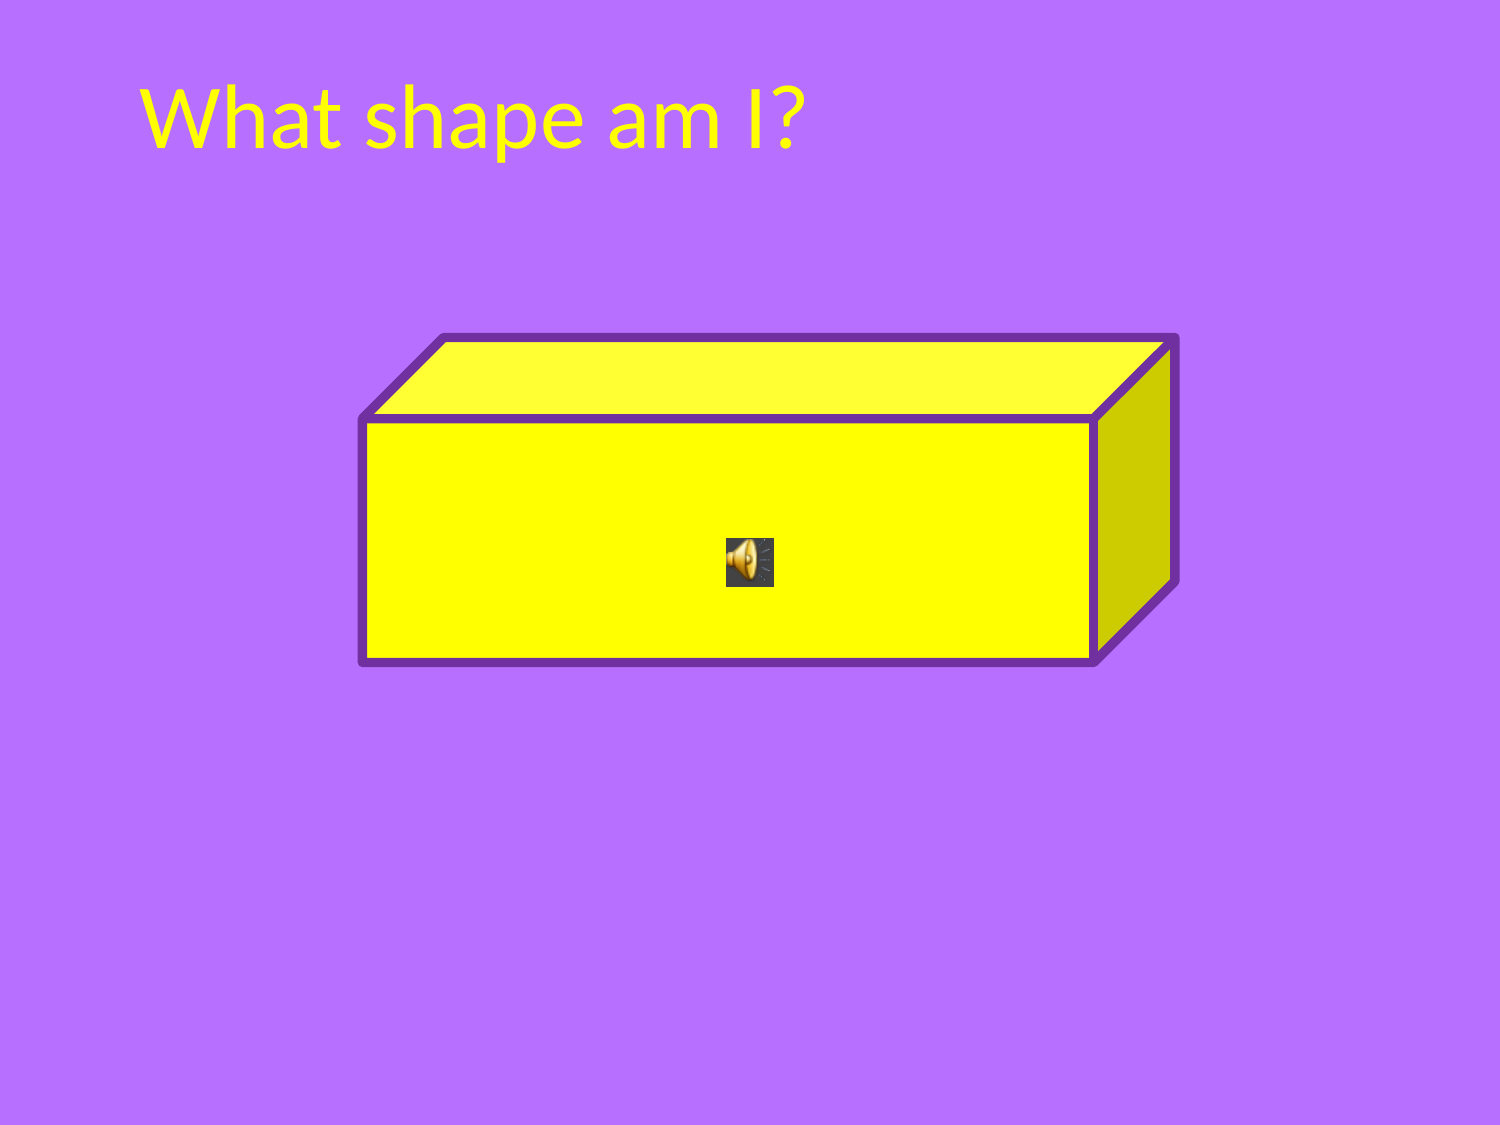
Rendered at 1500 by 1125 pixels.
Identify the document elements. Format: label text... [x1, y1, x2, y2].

text_box [360, 335, 1177, 665]
picture [724, 537, 776, 588]
text_box What shape am I? [124, 49, 1113, 175]
